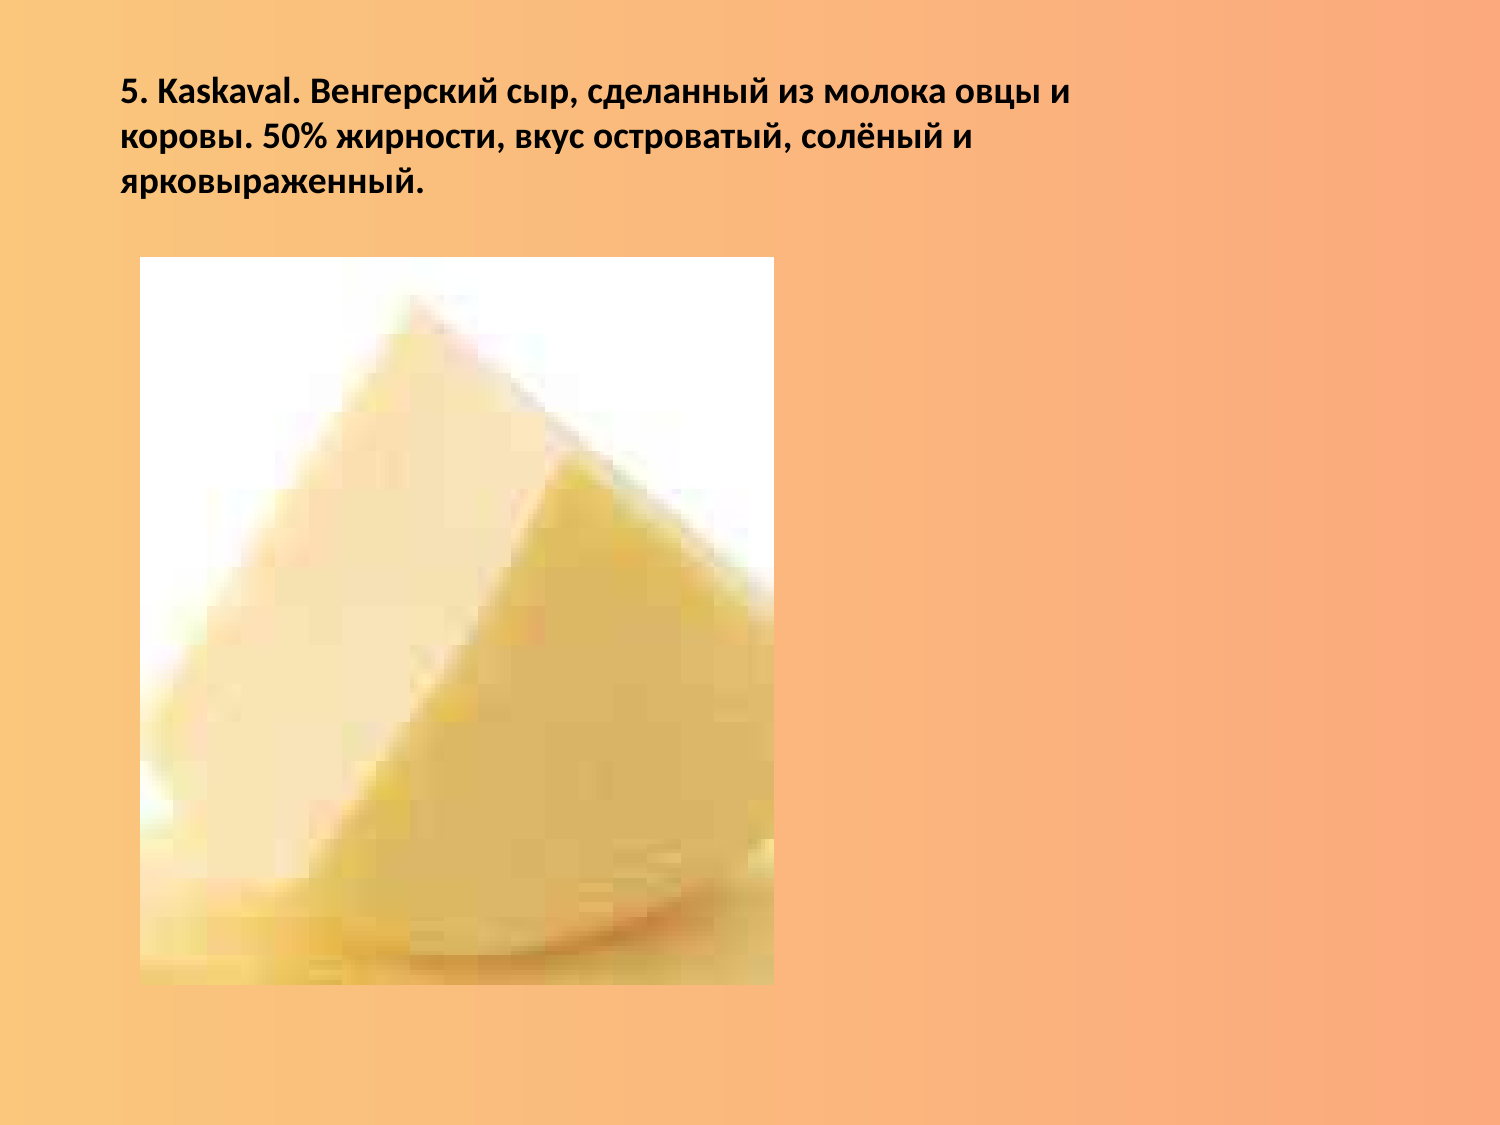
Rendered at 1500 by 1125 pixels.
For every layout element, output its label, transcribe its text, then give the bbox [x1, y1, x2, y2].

text_box 5. Kaskaval. Венгерский сыр, сделанный из молока овцы и коровы. 50% жирности, вкус островатый, солёный и ярковыраженный. [105, 58, 1125, 209]
picture [140, 257, 774, 985]
